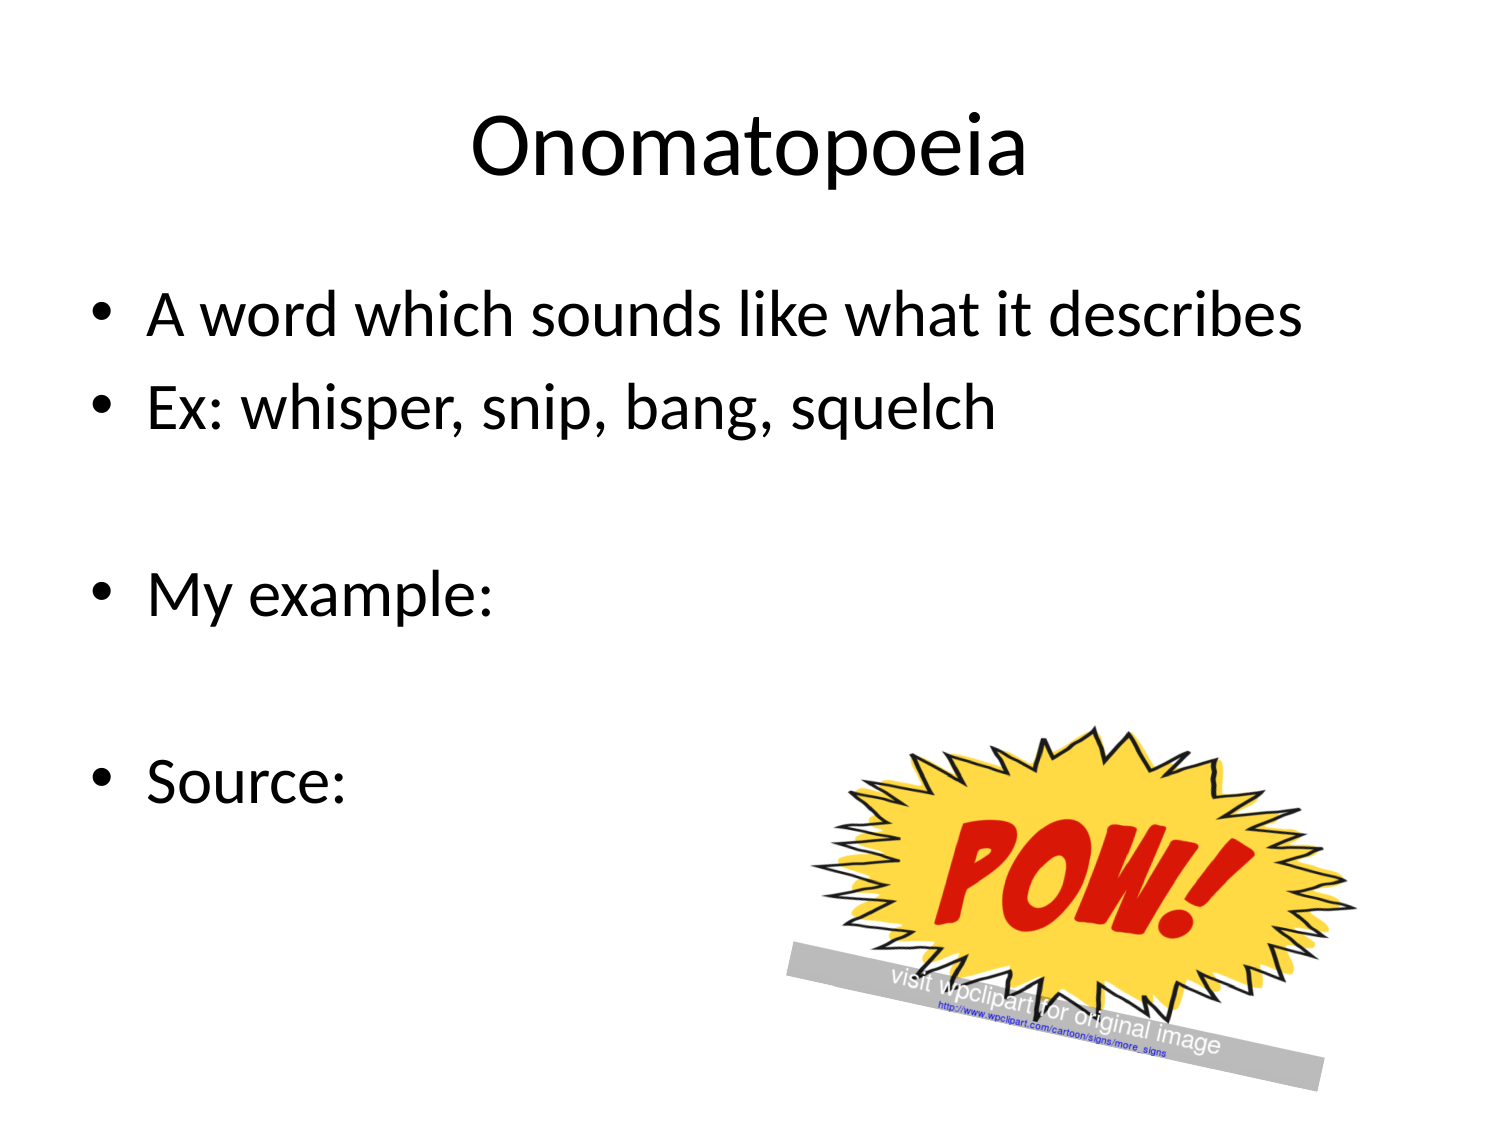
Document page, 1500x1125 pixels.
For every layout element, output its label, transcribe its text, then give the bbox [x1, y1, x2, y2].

title Onomatopoeia [75, 45, 1425, 233]
picture [787, 672, 1383, 1091]
list A word which sounds like what it describes Ex: whisper, snip, bang, squelch My example: Source: [75, 262, 1425, 1005]
